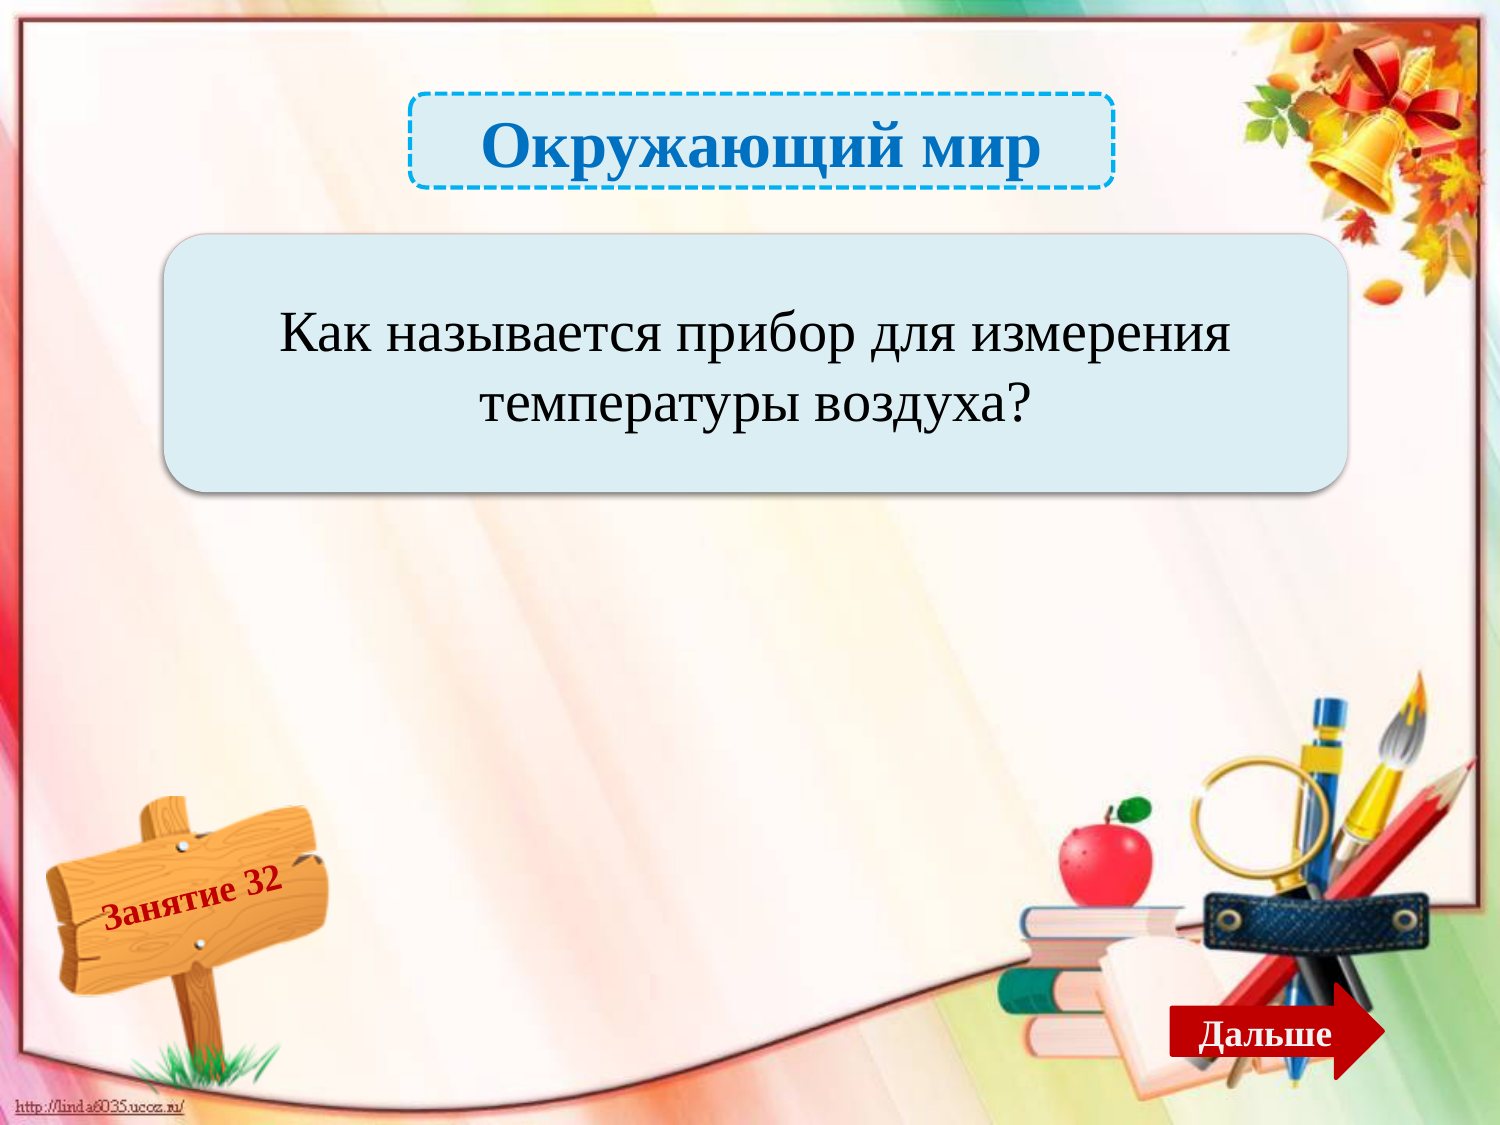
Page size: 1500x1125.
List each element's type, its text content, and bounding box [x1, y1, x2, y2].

text_box [161, 232, 1350, 495]
picture [0, 0, 1500, 1125]
text_box Дальше [1169, 982, 1385, 1081]
text_box Окружающий мир [407, 91, 1116, 190]
